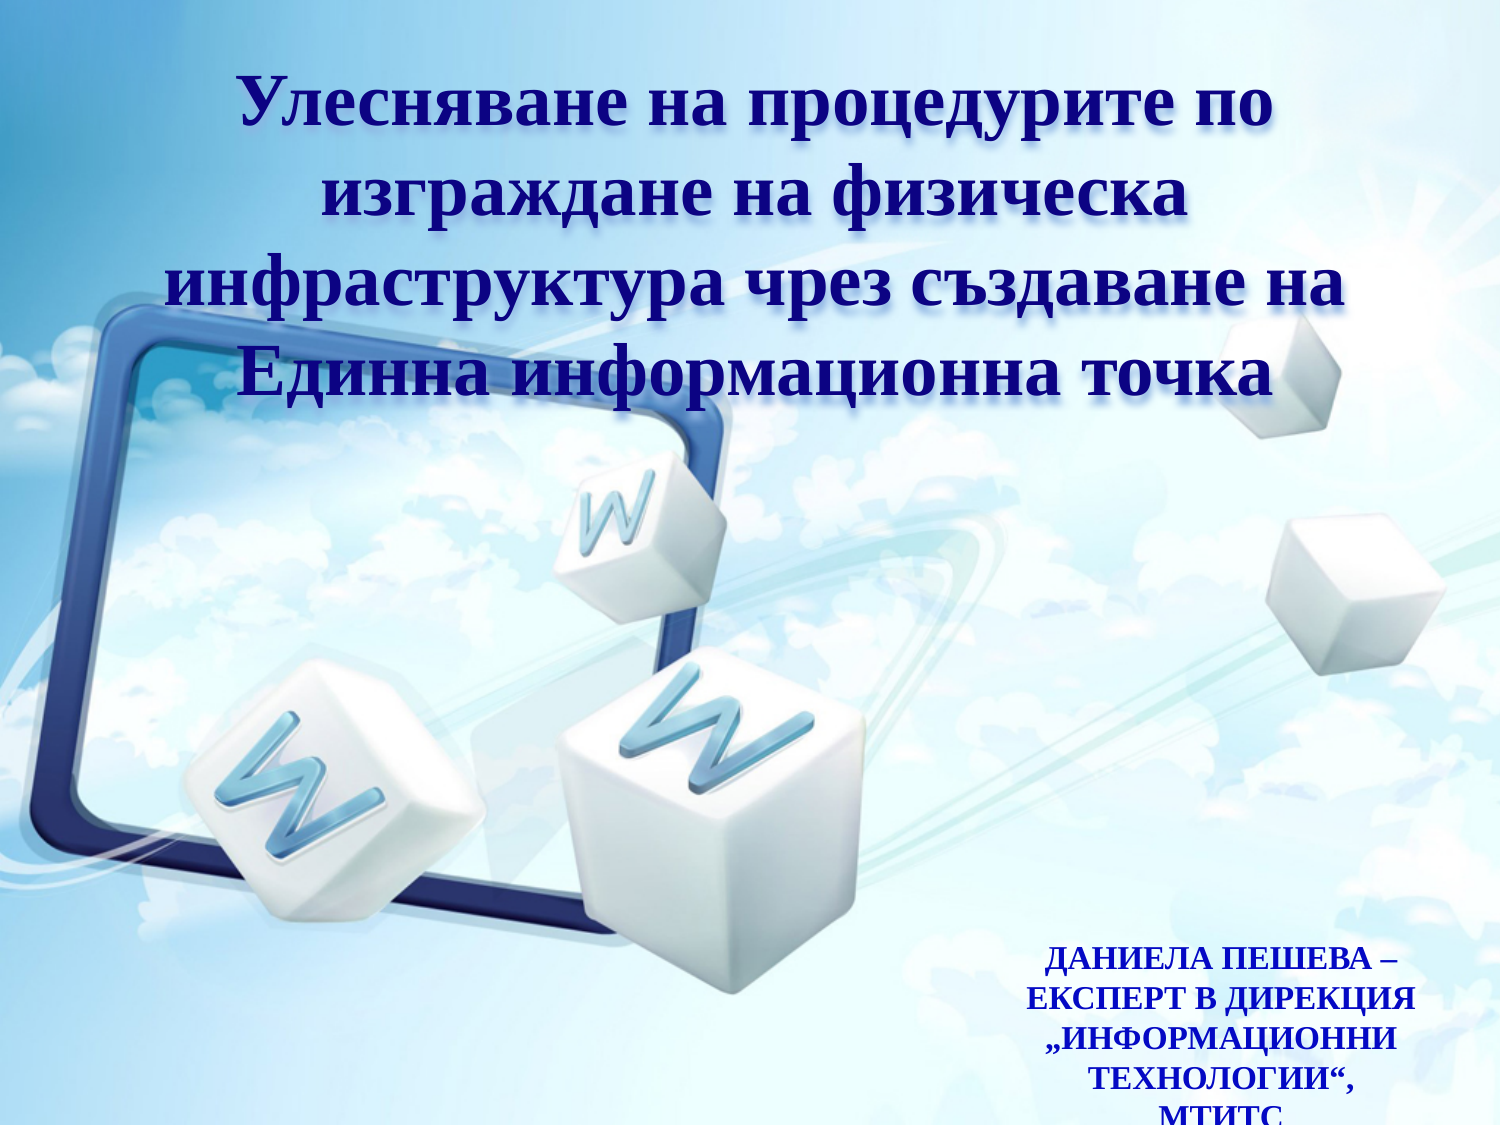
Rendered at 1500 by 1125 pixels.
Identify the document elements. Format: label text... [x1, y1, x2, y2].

subtitle Улесняване на процедурите по изграждане на физическа инфраструктура чрез създаване на Единна информационна точка [76, 42, 1434, 468]
text_box ДАНИЕЛА ПЕШЕВА – ЕКСПЕРТ В ДИРЕКЦИЯ „ИНФОРМАЦИОННИ ТЕХНОЛОГИИ“, МТИТС [1008, 928, 1434, 1125]
picture [0, 0, 1500, 1125]
